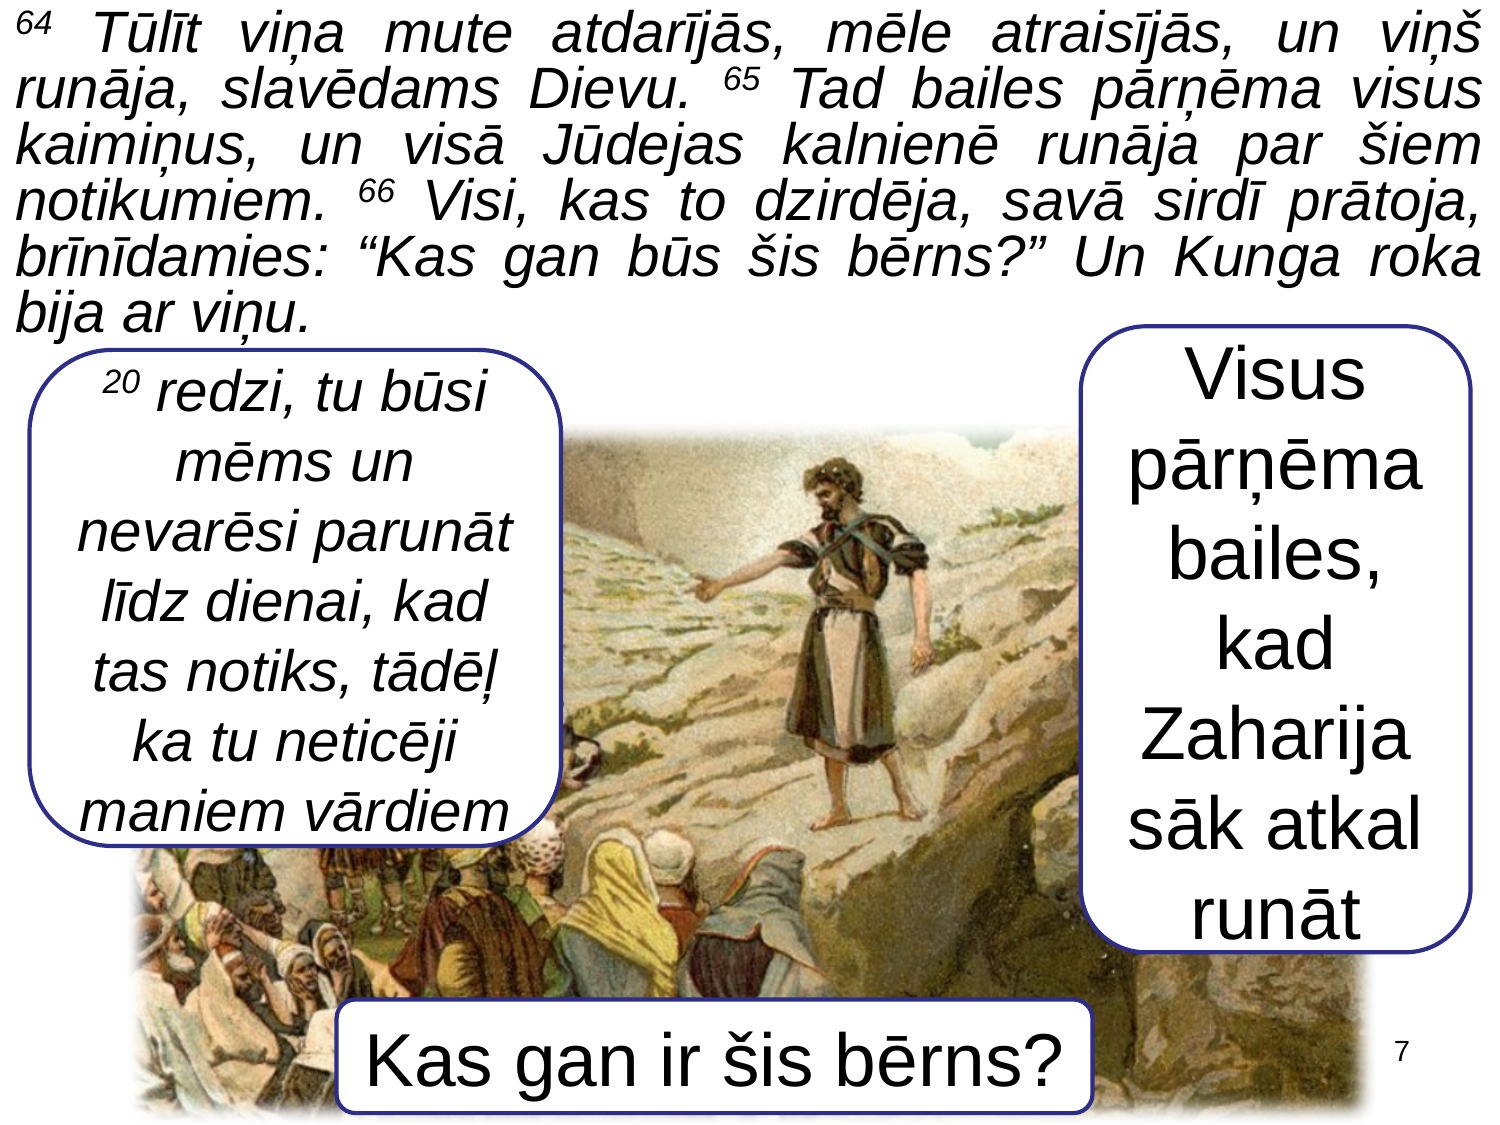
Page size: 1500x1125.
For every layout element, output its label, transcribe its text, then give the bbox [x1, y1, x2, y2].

text_box Visus pārņēma bailes, kad Zaharija sāk atkal runāt [1078, 324, 1473, 955]
slide_number 7 [1382, 1024, 1426, 1103]
text_box 20 redzi, tu būsi mēms un nevarēsi parunāt līdz dienai, kad tas notiks, tādēļ ka tu neticēji maniem vārdiem [27, 347, 563, 849]
picture [125, 421, 1377, 1125]
list 64 Tūlīt viņa mute atdarījās, mēle atraisījās, un viņš runāja, slavēdams Dievu. 65 Tad bailes pārņēma visus kaimiņus, un visā Jūdejas kalnienē runāja par šiem notikumiem. 66 Visi, kas to dzirdēja, savā sirdī prātoja, brīnīdamies: “Kas gan būs šis bērns?” Un Kunga roka bija ar viņu. [0, 0, 1500, 178]
